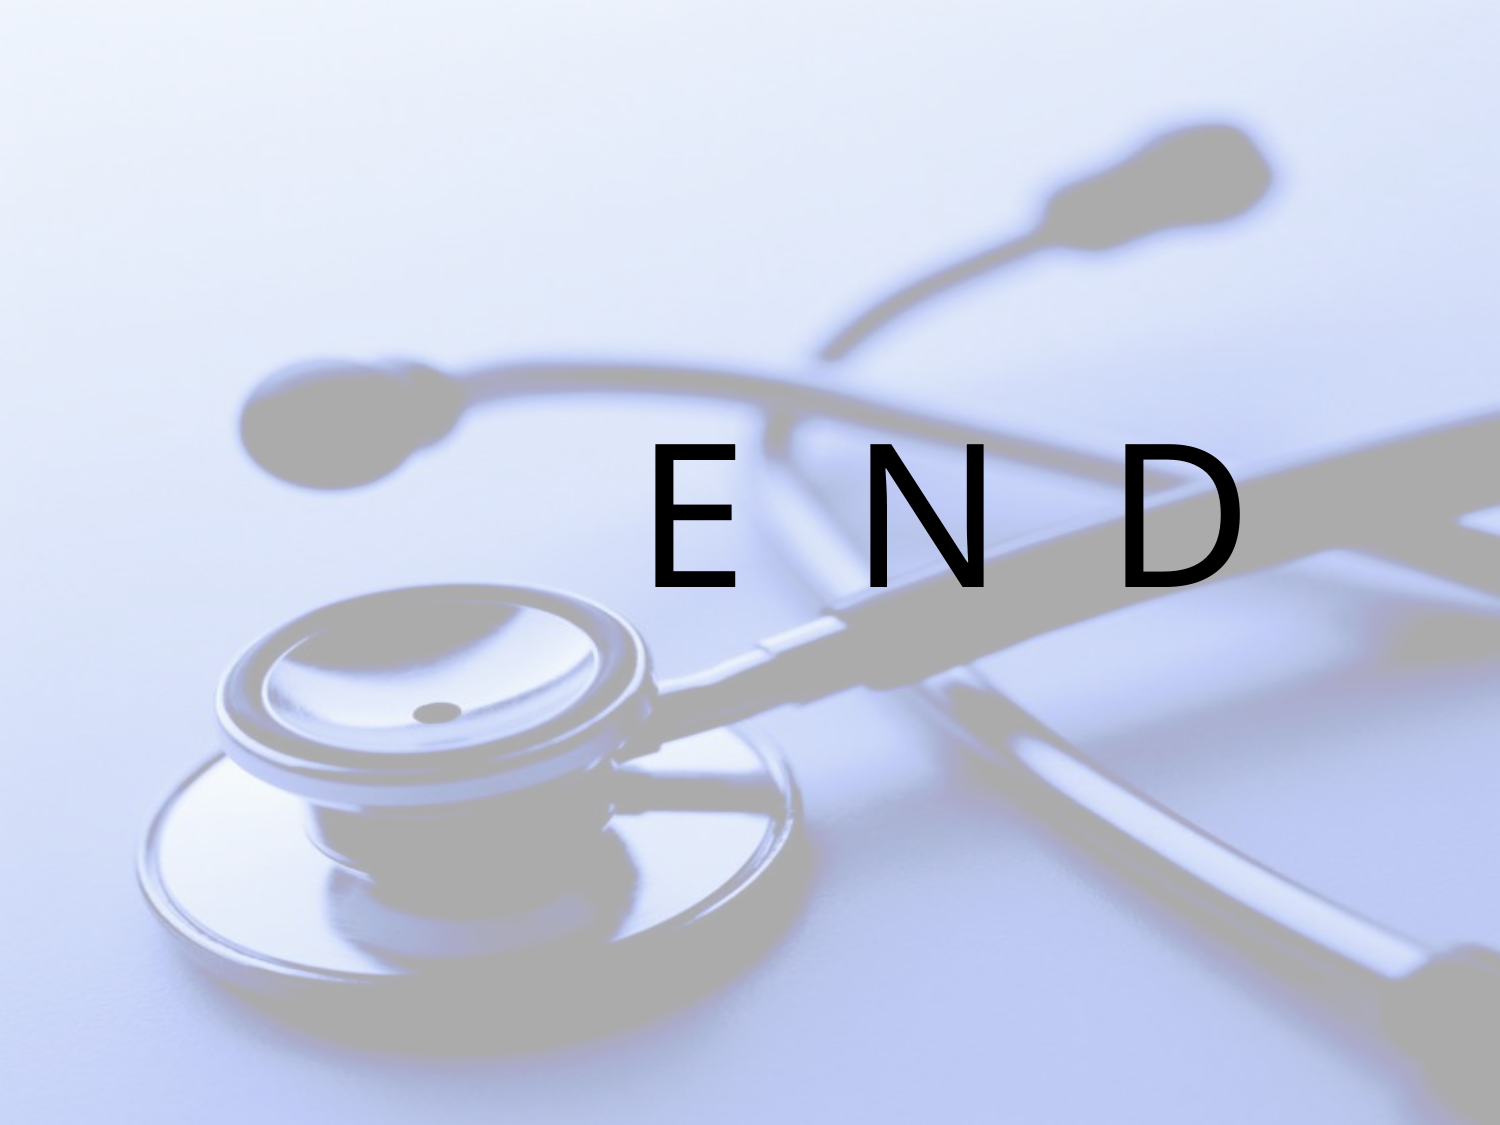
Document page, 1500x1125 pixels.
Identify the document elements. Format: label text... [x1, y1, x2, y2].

list E N D [621, 379, 1360, 786]
